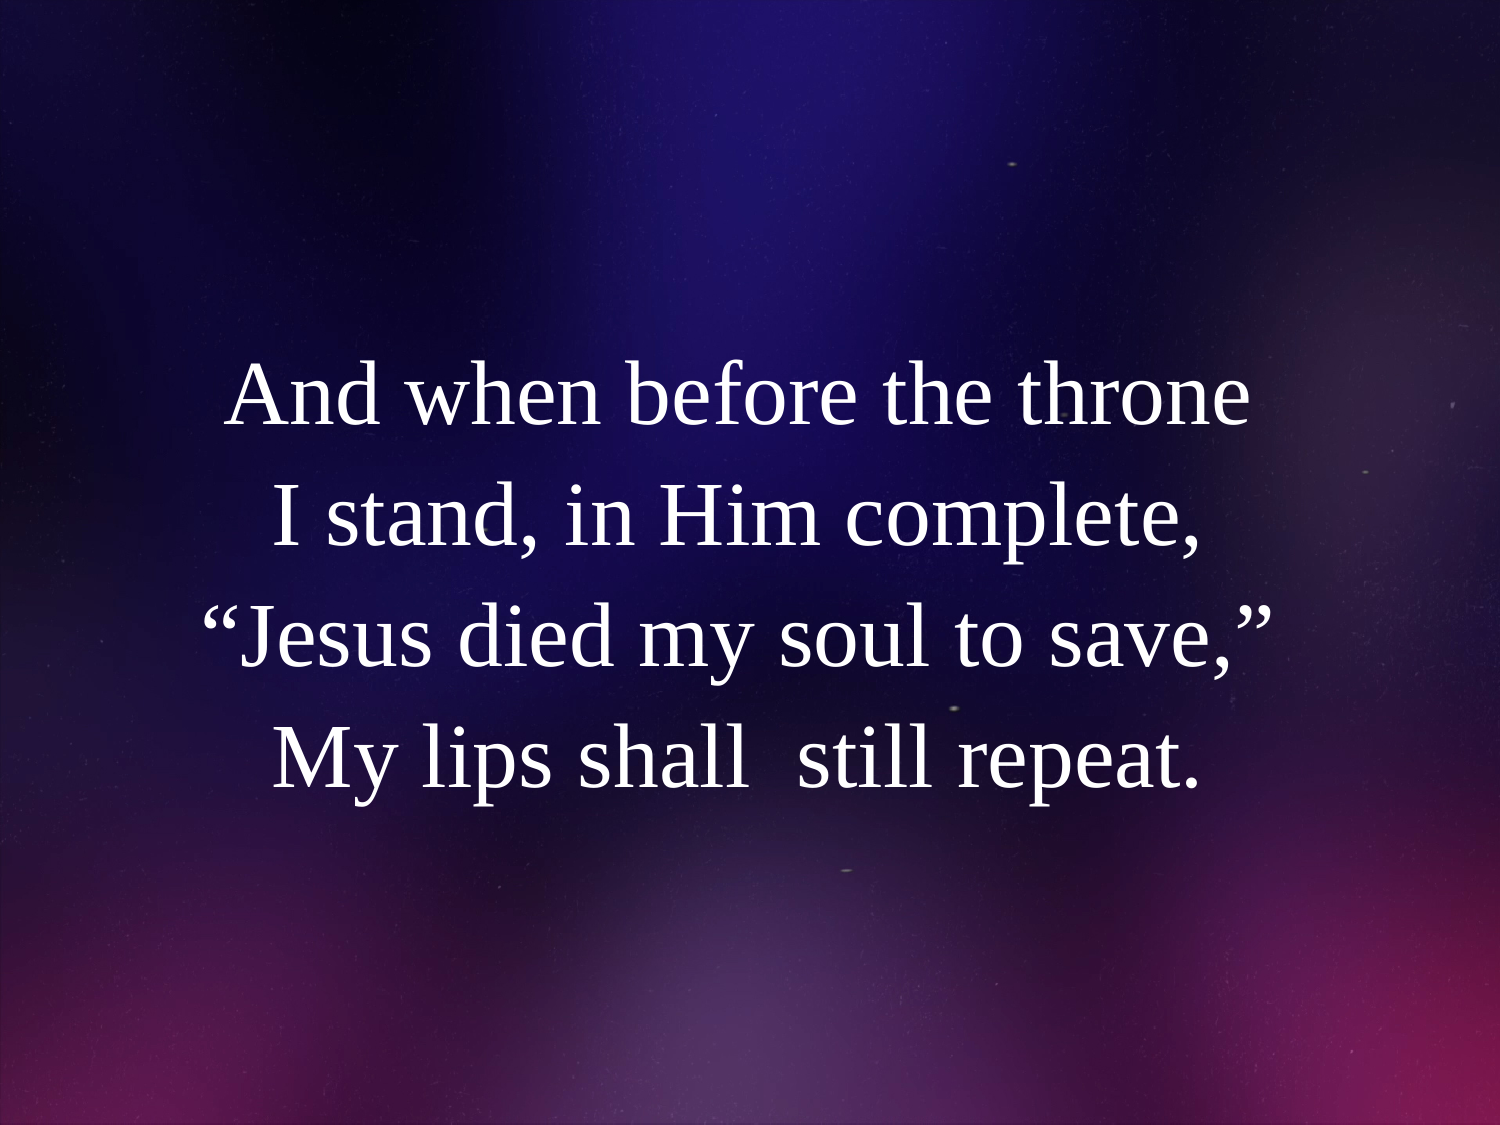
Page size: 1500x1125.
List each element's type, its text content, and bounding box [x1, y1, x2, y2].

title And when before the throne I stand, in Him complete, “Jesus died my soul to save,” My lips shall still repeat. [112, 525, 1388, 713]
picture [0, 0, 1500, 1125]
